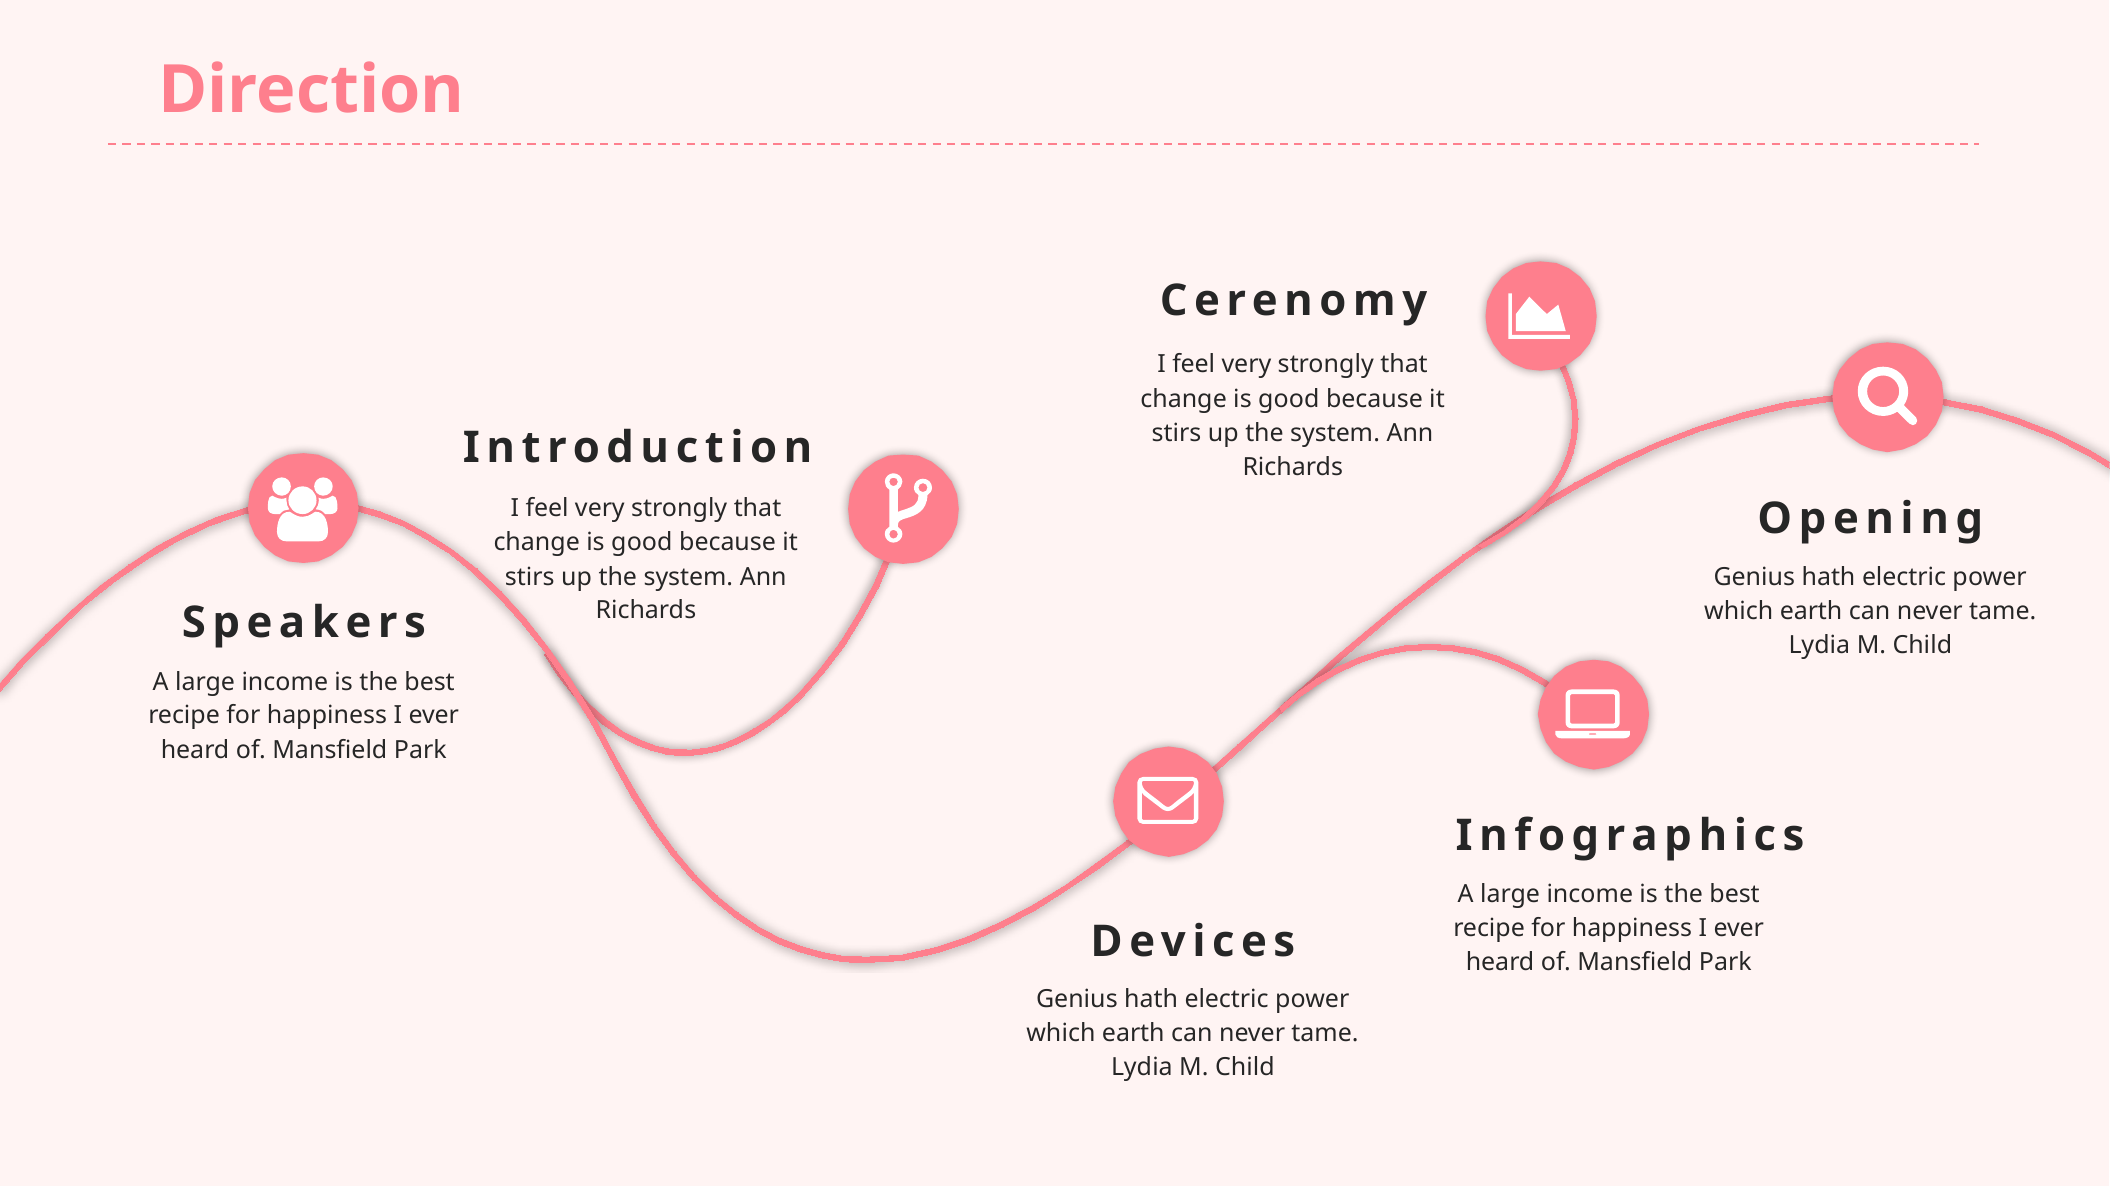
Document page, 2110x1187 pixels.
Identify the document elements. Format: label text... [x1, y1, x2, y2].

text_box Direction [142, 37, 481, 134]
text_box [0, 262, 2110, 1115]
